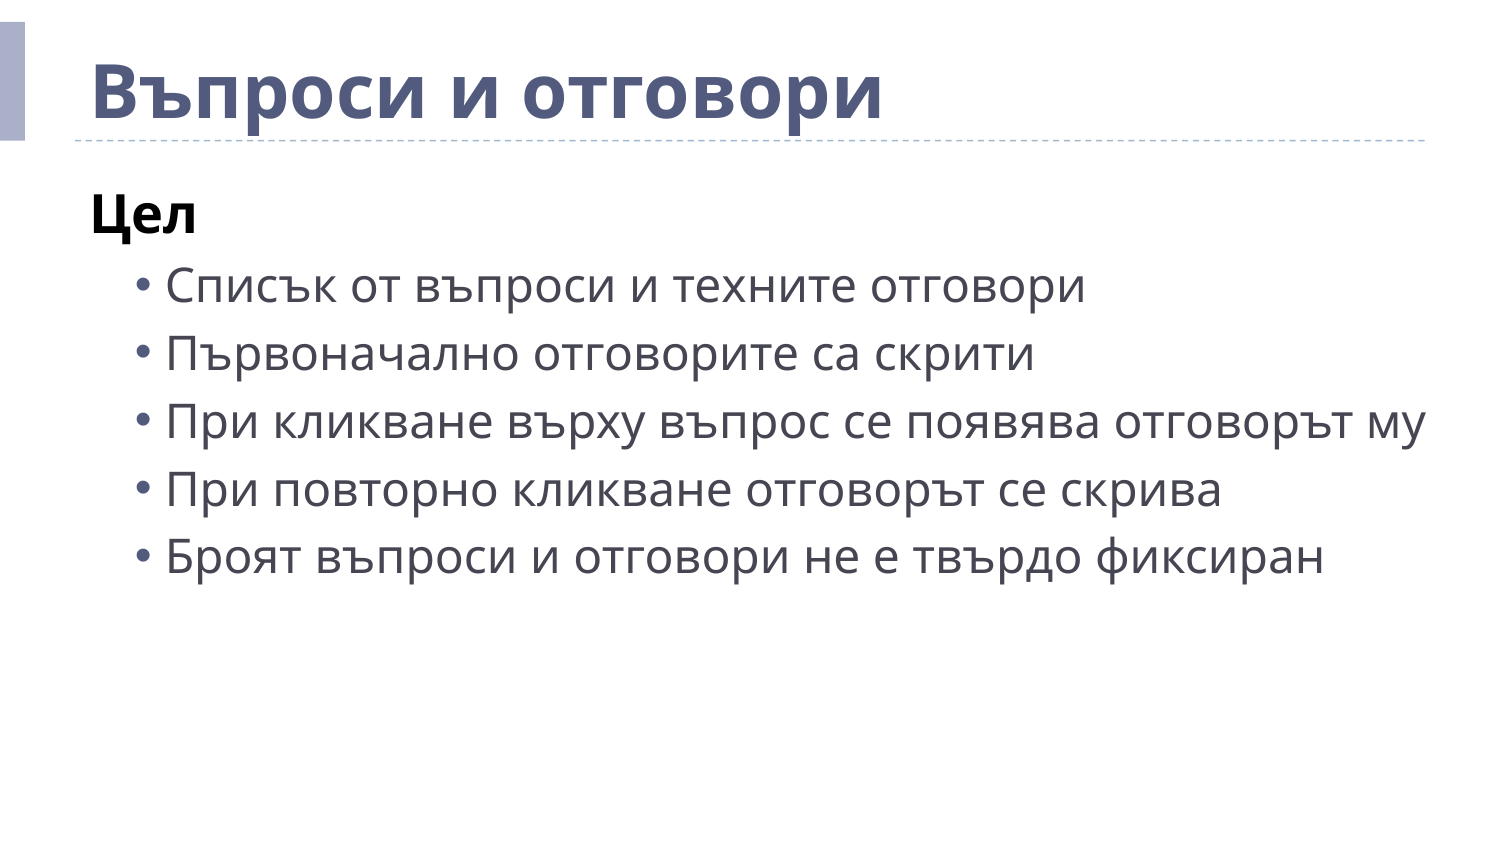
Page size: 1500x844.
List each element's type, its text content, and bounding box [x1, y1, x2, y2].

title Въпроси и отговори [75, 18, 1475, 141]
list Цел Списък от въпроси и техните отговори Първоначално отговорите са скрити При кликване върху въпрос се появява отговорът му При повторно кликване отговорът се скрива Броят въпроси и отговори не е твърдо фиксиран [75, 171, 1475, 835]
